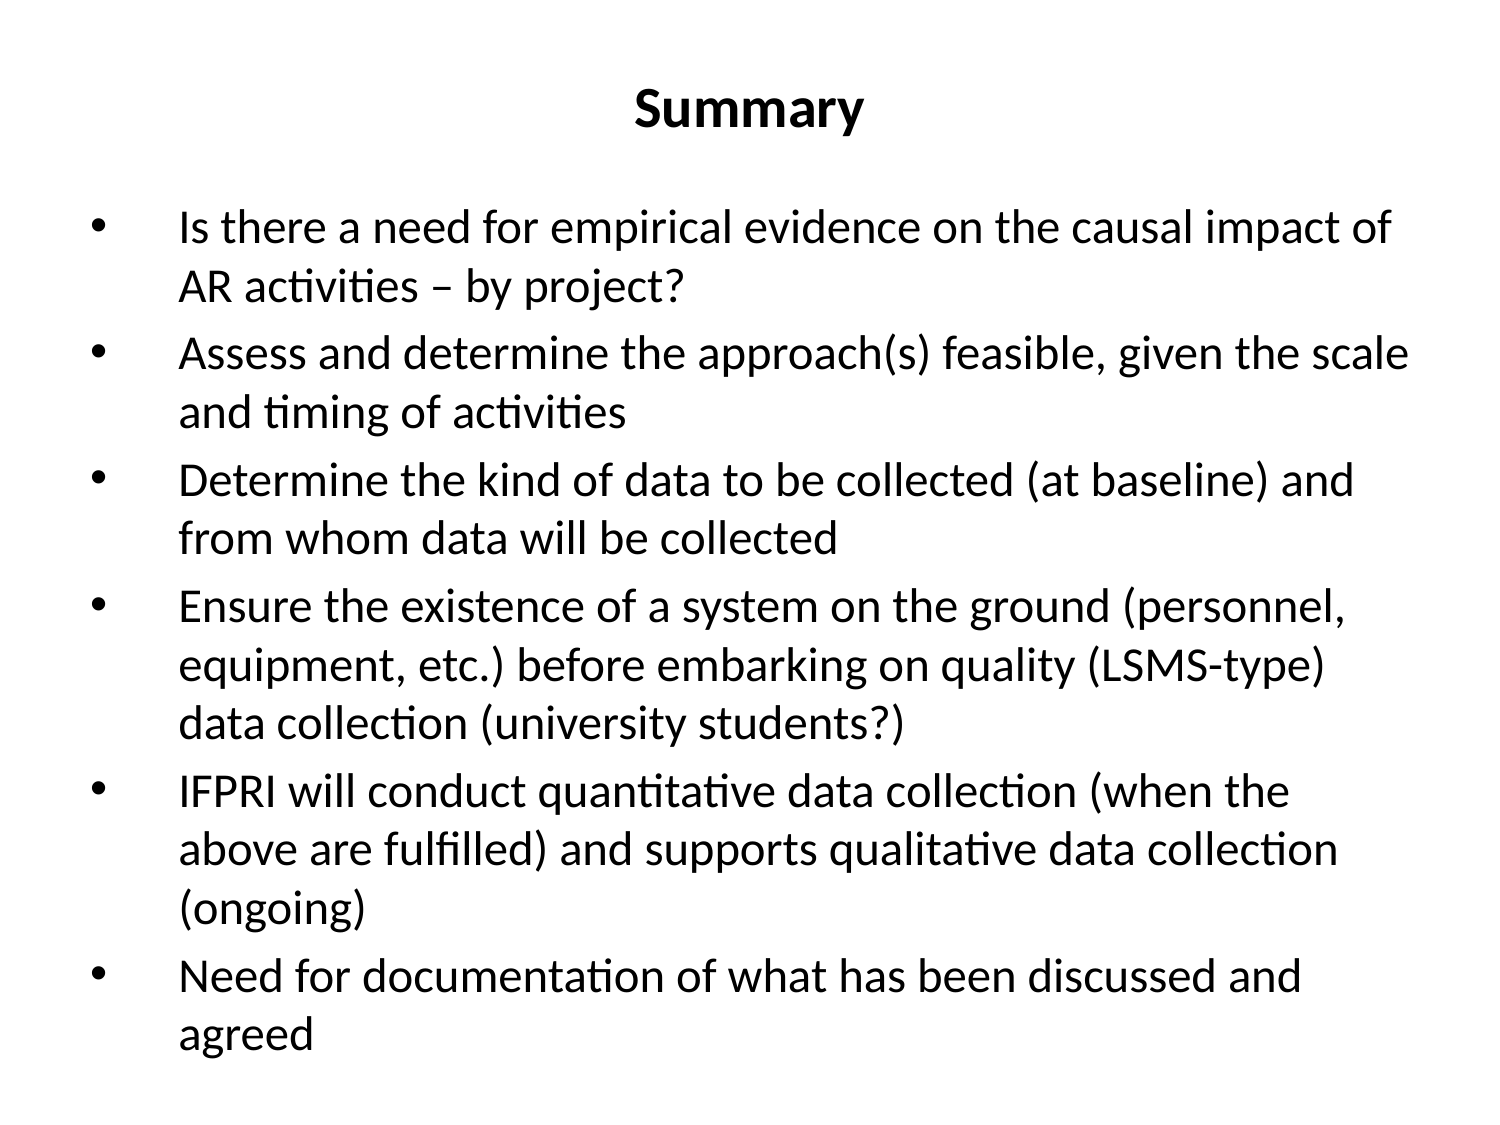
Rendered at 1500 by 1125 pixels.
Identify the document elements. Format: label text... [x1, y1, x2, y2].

title Summary [24, 45, 1475, 163]
list Is there a need for empirical evidence on the causal impact of AR activities – by project? Assess and determine the approach(s) feasible, given the scale and timing of activities Determine the kind of data to be collected (at baseline) and from whom data will be collected Ensure the existence of a system on the ground (personnel, equipment, etc.) before embarking on quality (LSMS-type) data collection (university students?) IFPRI will conduct quantitative data collection (when the above are fulfilled) and supports qualitative data collection (ongoing) Need for documentation of what has been discussed and agreed [75, 187, 1425, 1075]
